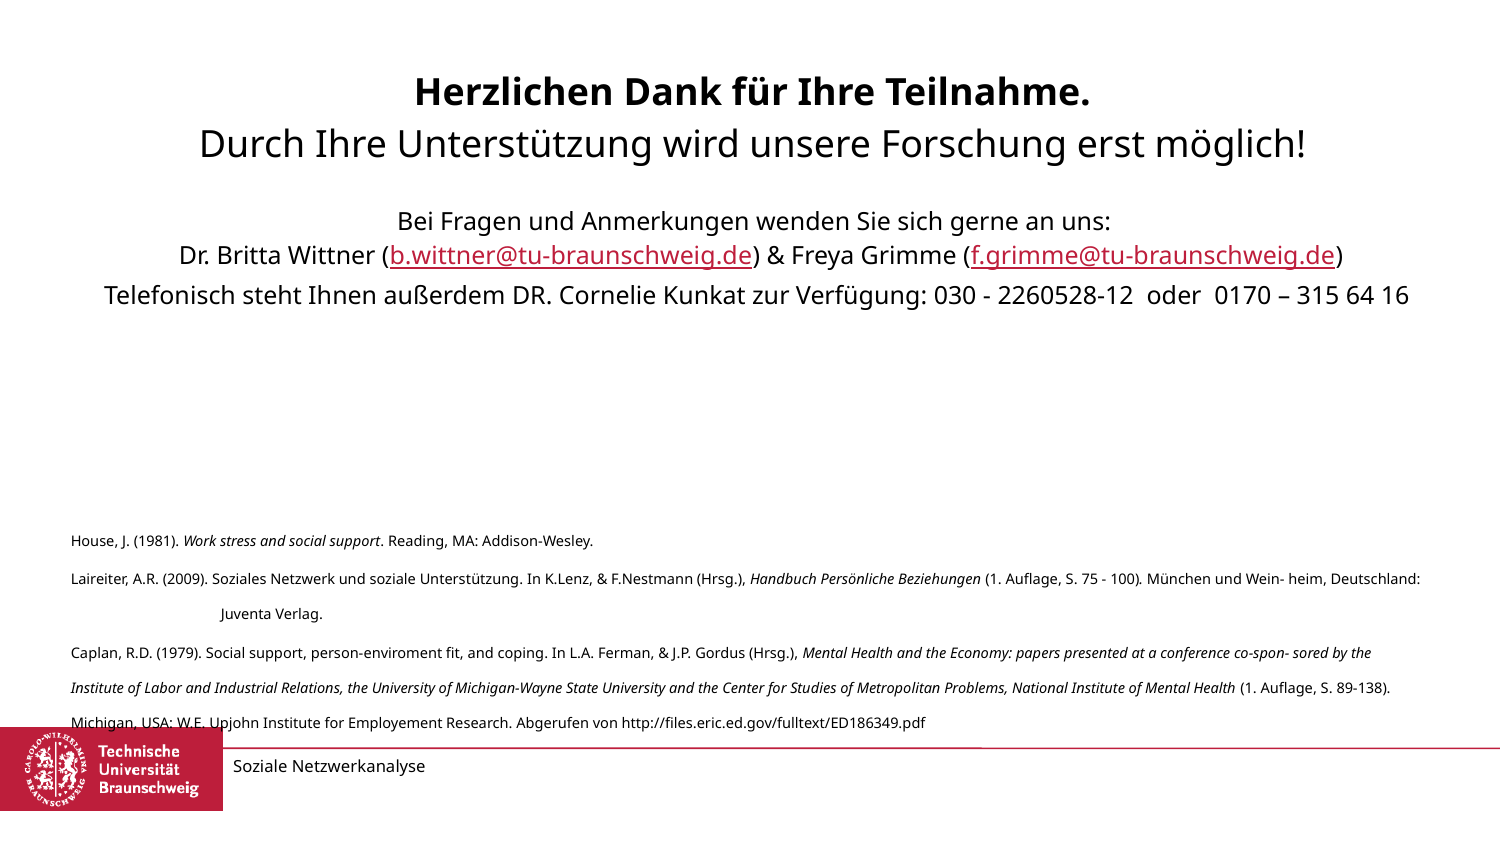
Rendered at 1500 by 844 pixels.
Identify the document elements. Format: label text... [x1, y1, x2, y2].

list Herzlichen Dank für Ihre Teilnahme. Durch Ihre Unterstützung wird unsere Forschung erst möglich! Bei Fragen und Anmerkungen wenden Sie sich gerne an uns: Dr. Britta Wittner (b.wittner@tu-braunschweig.de) & Freya Grimme (f.grimme@tu-braunschweig.de) Telefonisch steht Ihnen außerdem DR. Cornelie Kunkat zur Verfügung: 030 - 2260528-12 oder 0170 – 315 64 16 House, J. (1981). Work stress and social support. Reading, MA: Addison-Wesley. Laireiter, A.R. (2009). Soziales Netzwerk und soziale Unterstützung. In K.Lenz, & F.Nestmann (Hrsg.), Handbuch Persönliche Beziehungen (1. Auflage, S. 75 - 100). München und Wein- heim, Deutschland: Juventa Verlag. Caplan, R.D. (1979). Social support, person-enviroment fit, and coping. In L.A. Ferman, & J.P. Gordus (Hrsg.), Mental Health and the Economy: papers presented at a conference co-spon- sored by the Institute of Labor and Industrial Relations, the University of Michigan-Wayne State University and the Center for Studies of Metropolitan Problems, National Institute of Mental Health (1. Auflage, S. 89-138). Michigan, USA: W.E. Upjohn Institute for Employement Research. Abgerufen von http://files.eric.ed.gov/fulltext/ED186349.pdf [70, 19, 1445, 709]
picture [0, 727, 223, 811]
